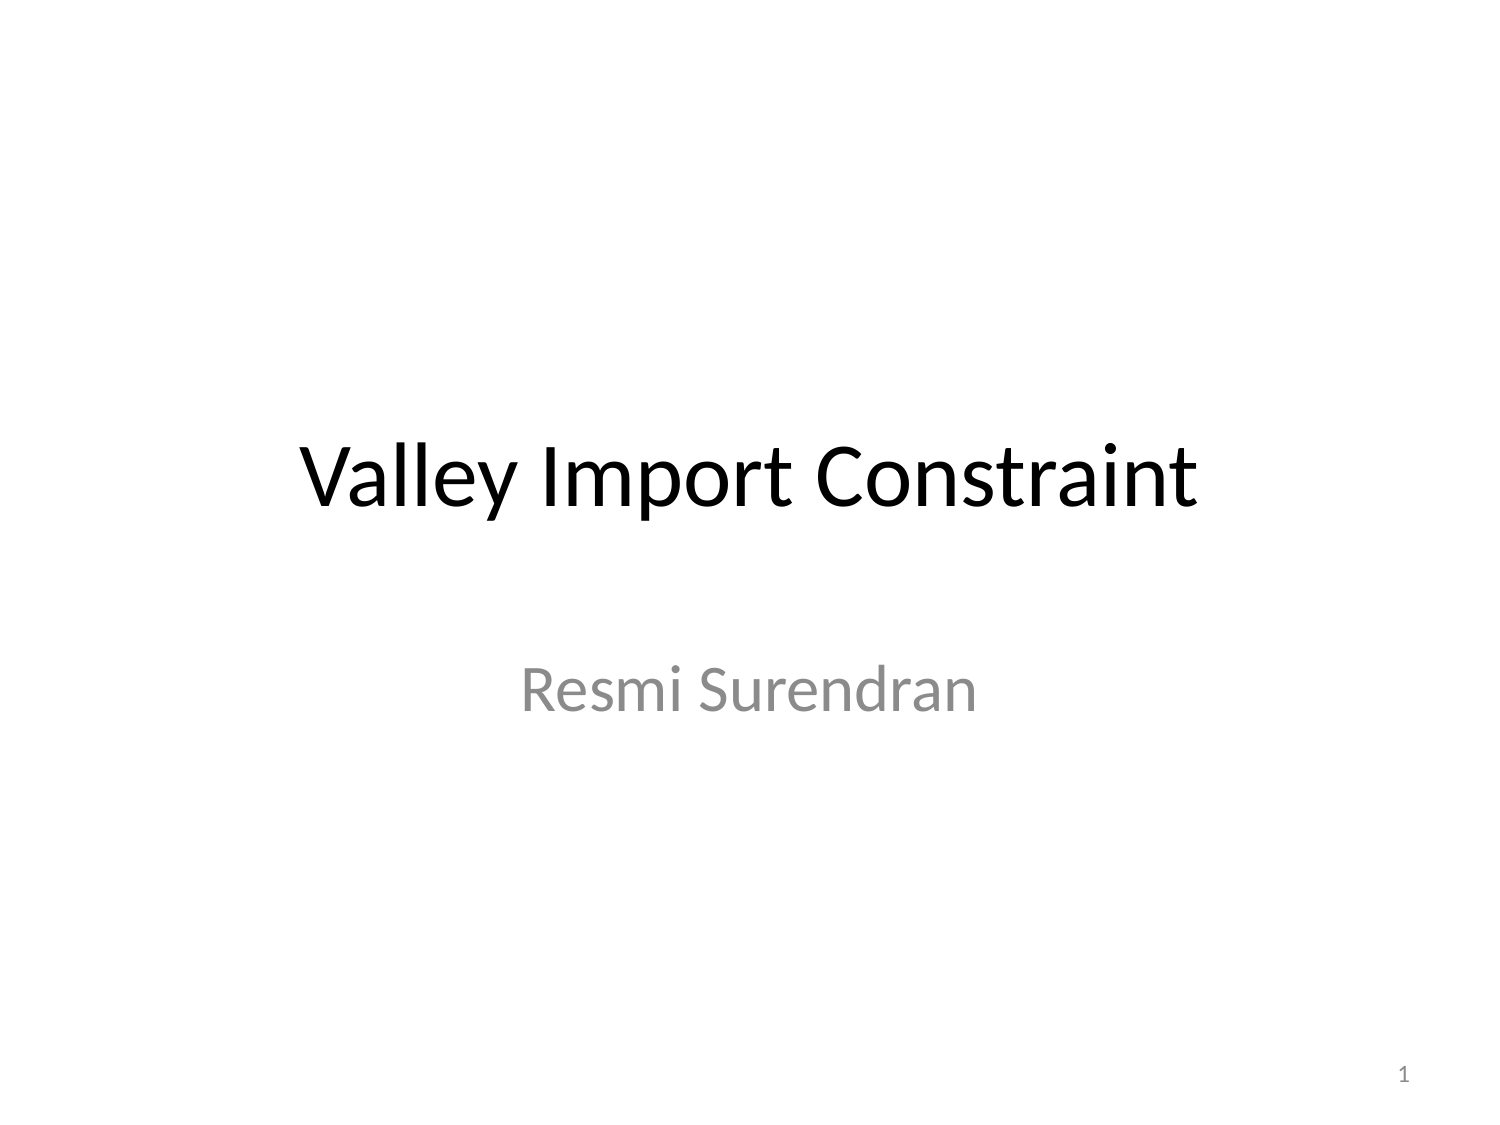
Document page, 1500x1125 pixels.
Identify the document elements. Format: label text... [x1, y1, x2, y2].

title Valley Import Constraint [112, 349, 1388, 591]
slide_number 1 [1074, 1042, 1425, 1103]
subtitle Resmi Surendran [225, 637, 1275, 925]
